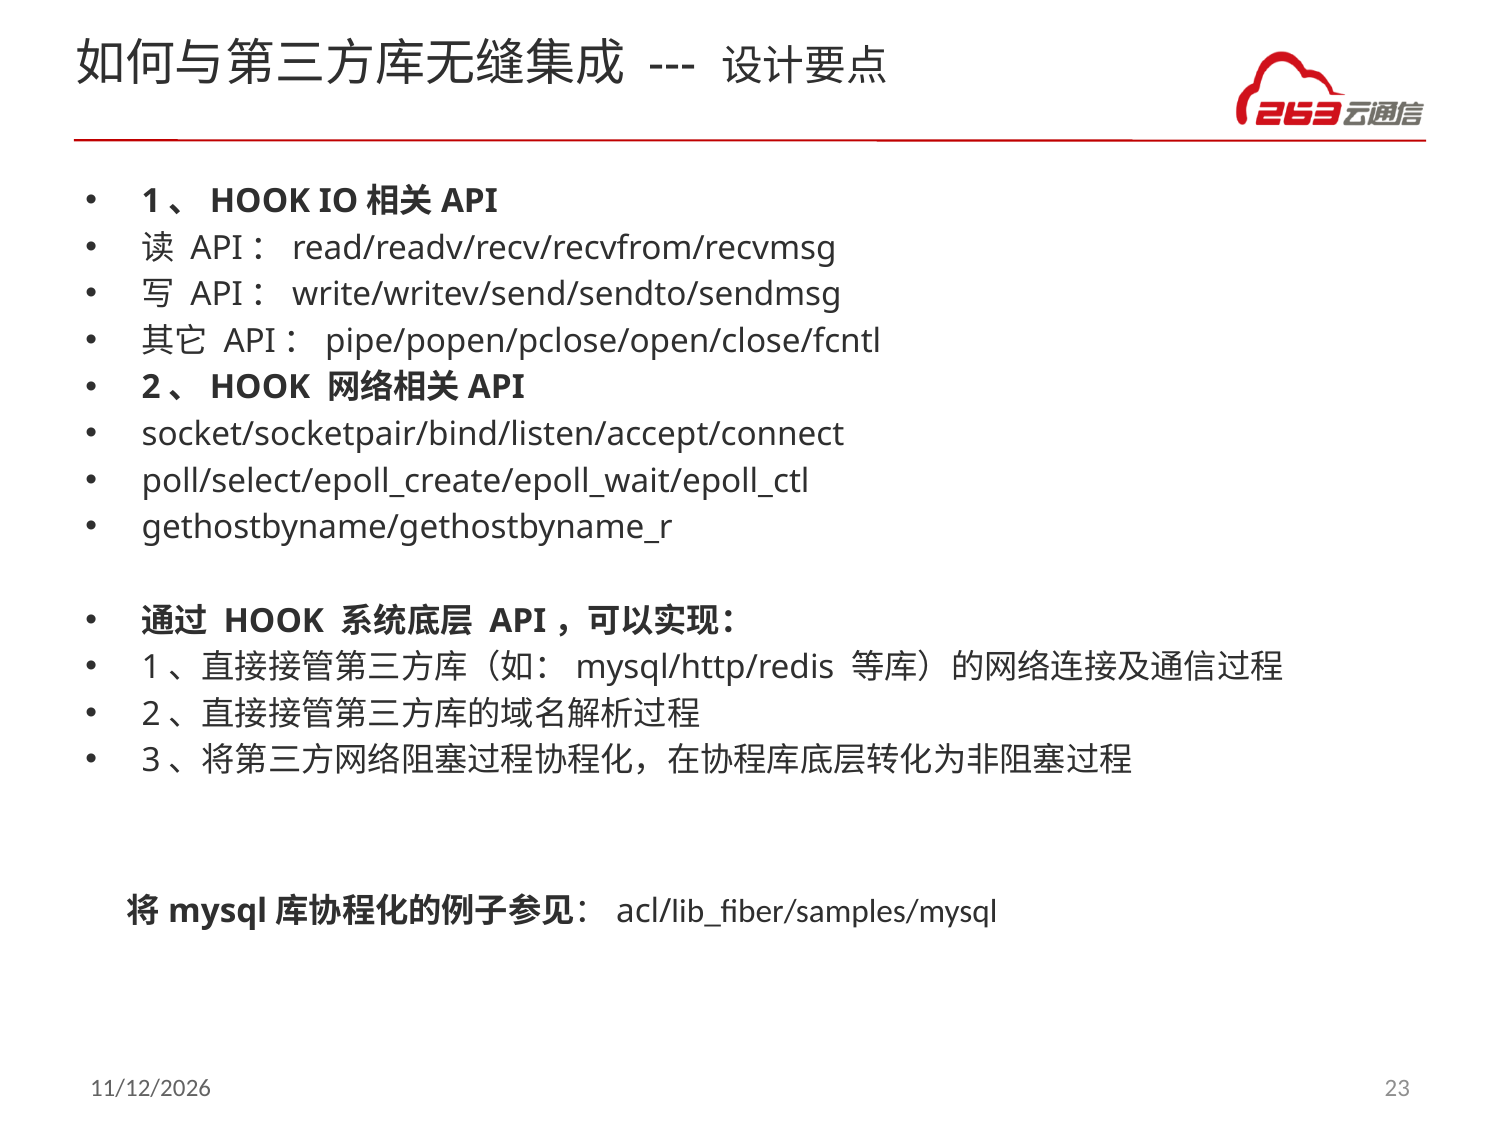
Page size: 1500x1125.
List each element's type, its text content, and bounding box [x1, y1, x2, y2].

title 如何与第三方库无缝集成 --- 设计要点 [75, 30, 1235, 136]
picture [1230, 37, 1430, 141]
list 1、HOOK IO相关API 读 API：read/readv/recv/recvfrom/recvmsg 写 API：write/writev/send/sendto/sendmsg 其它 API：pipe/popen/pclose/open/close/fcntl 2、HOOK 网络相关API socket/socketpair/bind/listen/accept/connect poll/select/epoll_create/epoll_wait/epoll_ctl gethostbyname/gethostbyname_r 通过 HOOK 系统底层 API，可以实现： 1、直接接管第三方库（如：mysql/http/redis 等库）的网络连接及通信过程 2、直接接管第三方库的域名解析过程 3、将第三方网络阻塞过程协程化，在协程库底层转化为非阻塞过程 [70, 171, 1421, 1016]
text_box 将mysql库协程化的例子参见：acl/lib_fiber/samples/mysql [112, 881, 1164, 937]
